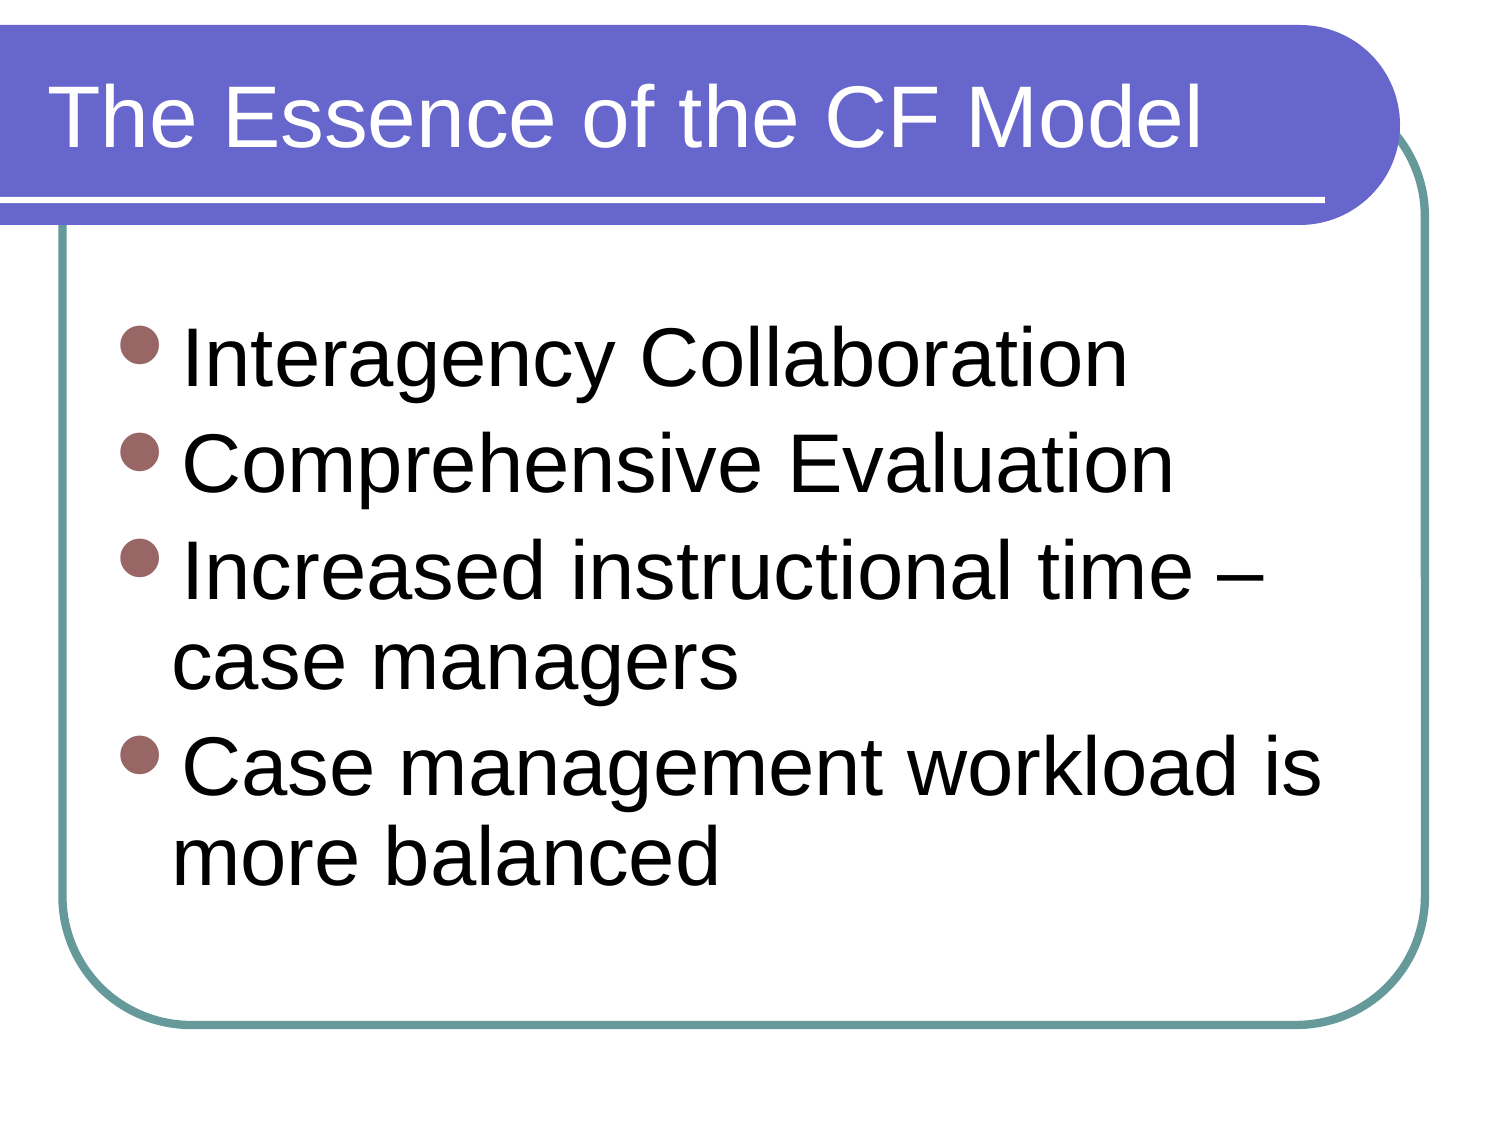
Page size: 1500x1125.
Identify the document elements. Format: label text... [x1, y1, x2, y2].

list Interagency Collaboration Comprehensive Evaluation Increased instructional time –case managers Case management workload is more balanced [99, 199, 1401, 988]
title The Essence of the CF Model [31, 37, 1348, 188]
